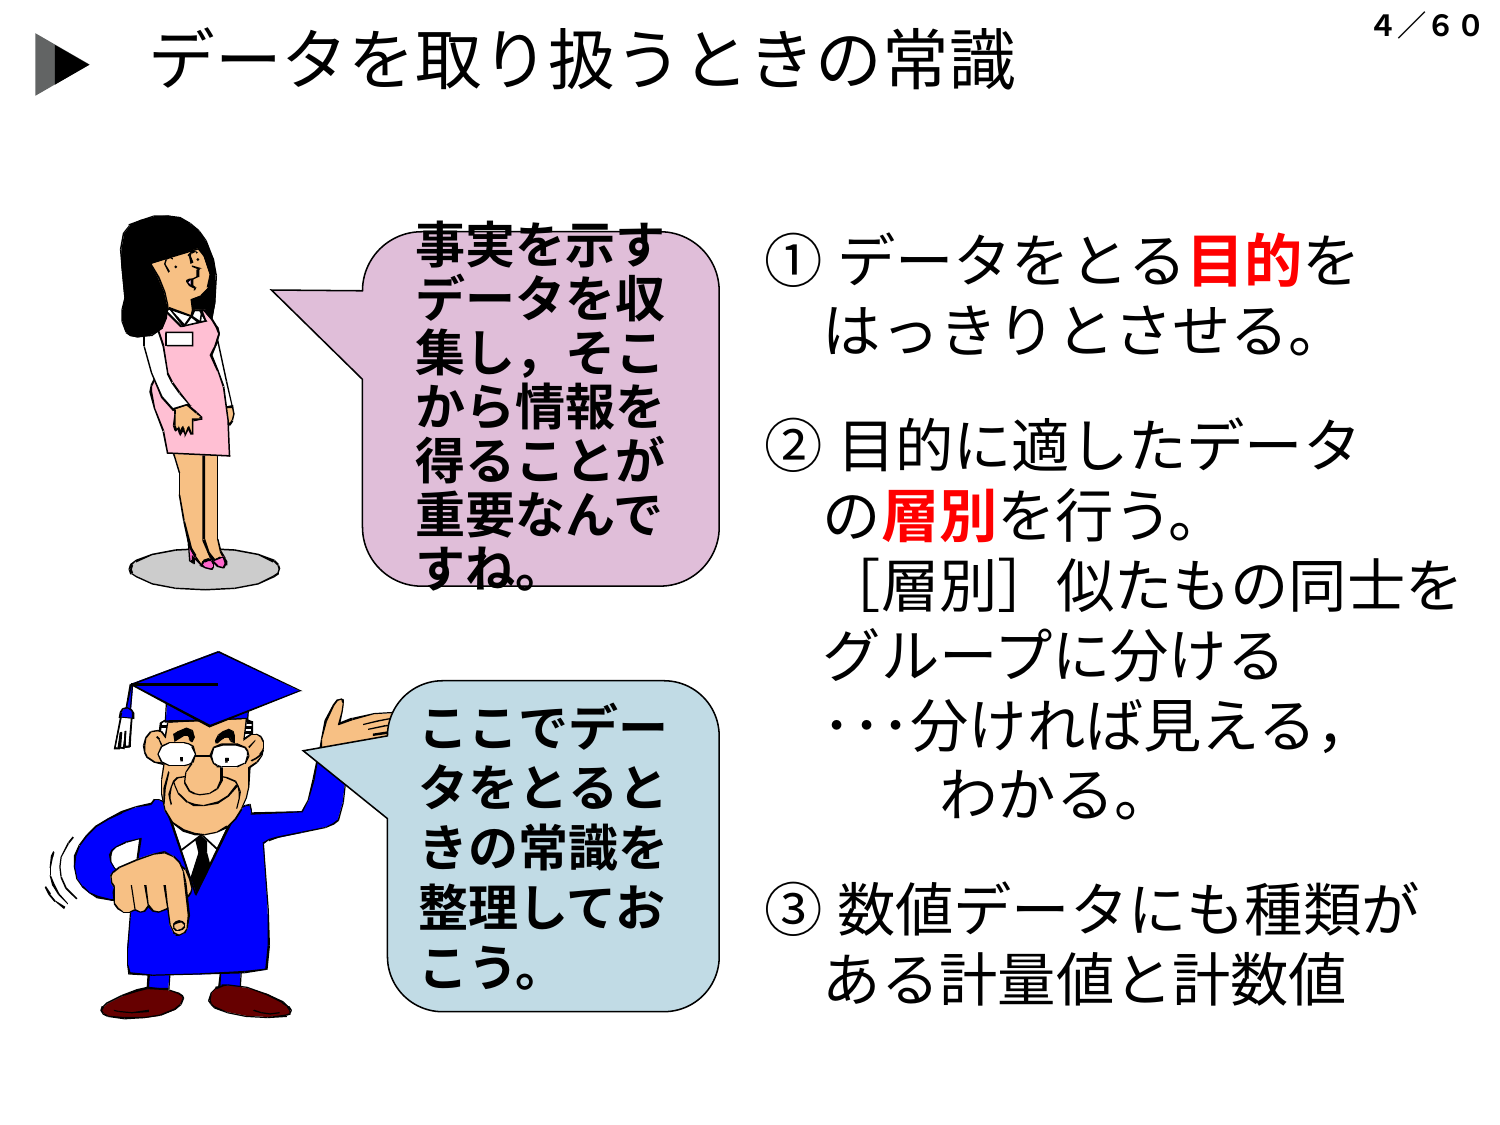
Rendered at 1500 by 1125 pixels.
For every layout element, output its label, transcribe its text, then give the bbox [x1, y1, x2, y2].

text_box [112, 212, 481, 594]
text_box 事実を示すデータを収集し，そこから情報を得ることが重要なんですね。 [484, 231, 720, 587]
picture [37, 649, 426, 1025]
text_box ①データをとる目的を はっきりとさせる。 ②目的に適したデータ の層別を行う。 ［層別］似たもの同士を グループに分ける ･･･分ければ見える， わかる。 ③数値データにも種類が ある計量値と計数値 [750, 174, 1424, 1063]
text_box ４／６０ [1324, 0, 1500, 50]
title データを取り扱うときの常識 [0, 0, 1406, 116]
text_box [0, 0, 90, 97]
text_box ここでデータをとるときの常識を整理しておこう。 [429, 680, 720, 1012]
